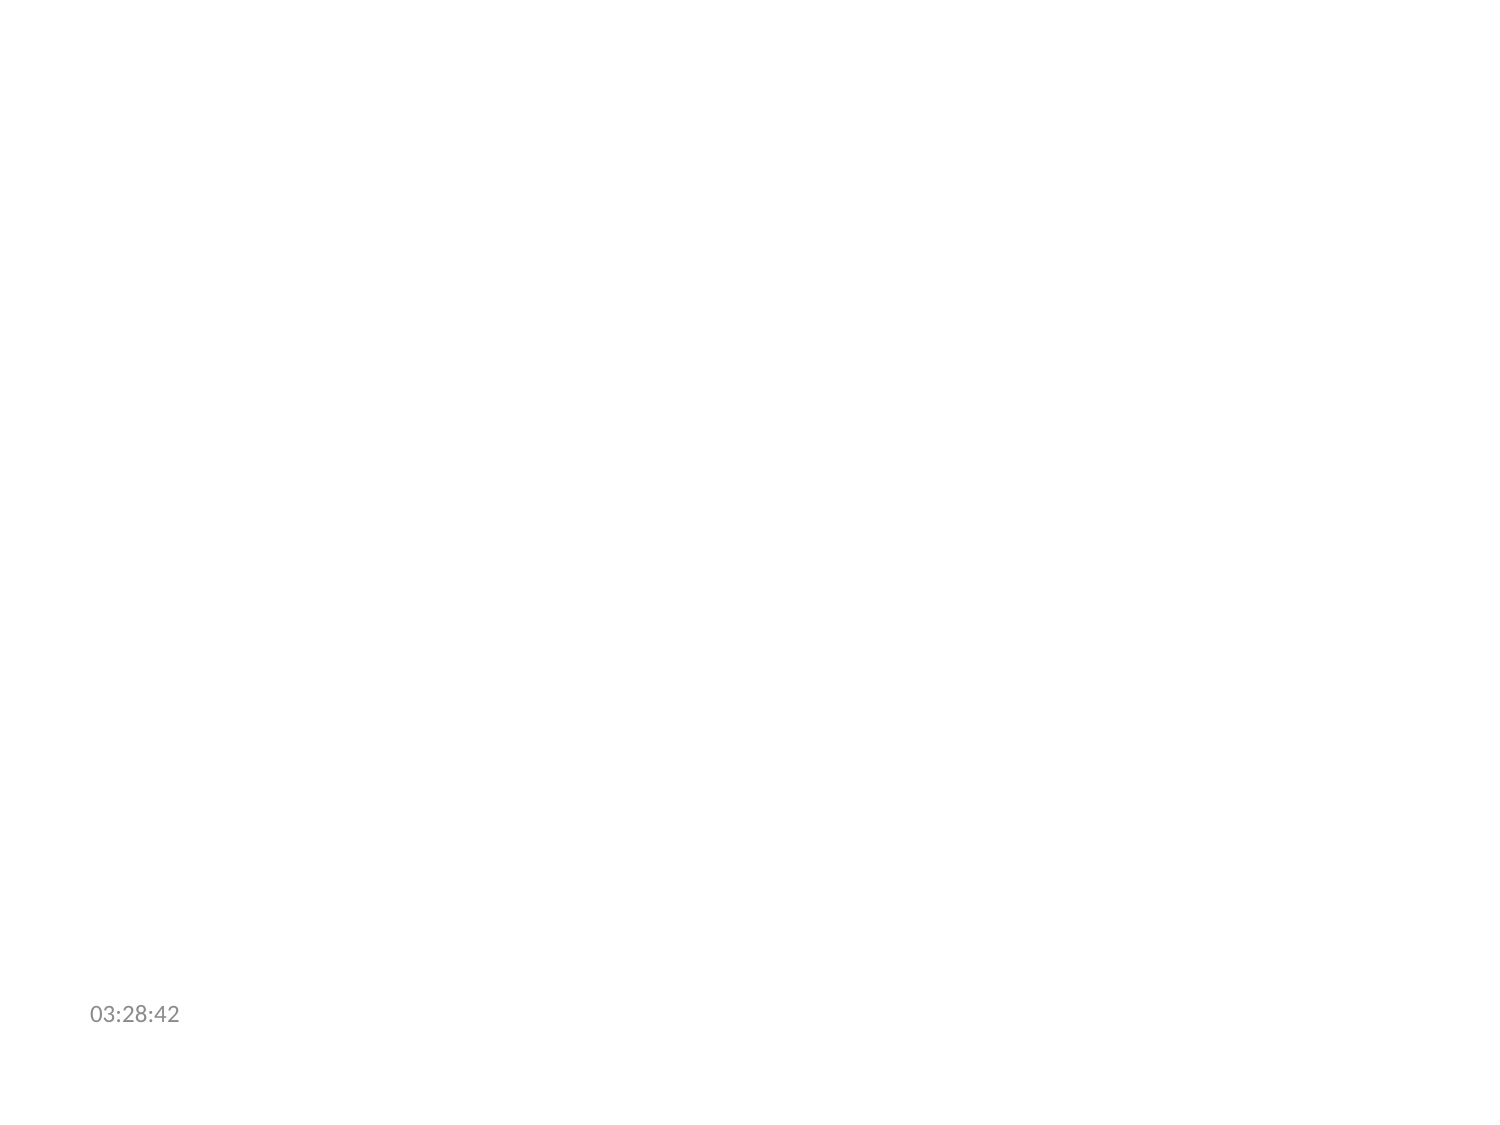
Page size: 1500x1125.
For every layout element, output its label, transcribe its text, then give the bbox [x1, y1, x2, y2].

text_box 15:35:09 [75, 982, 425, 1043]
